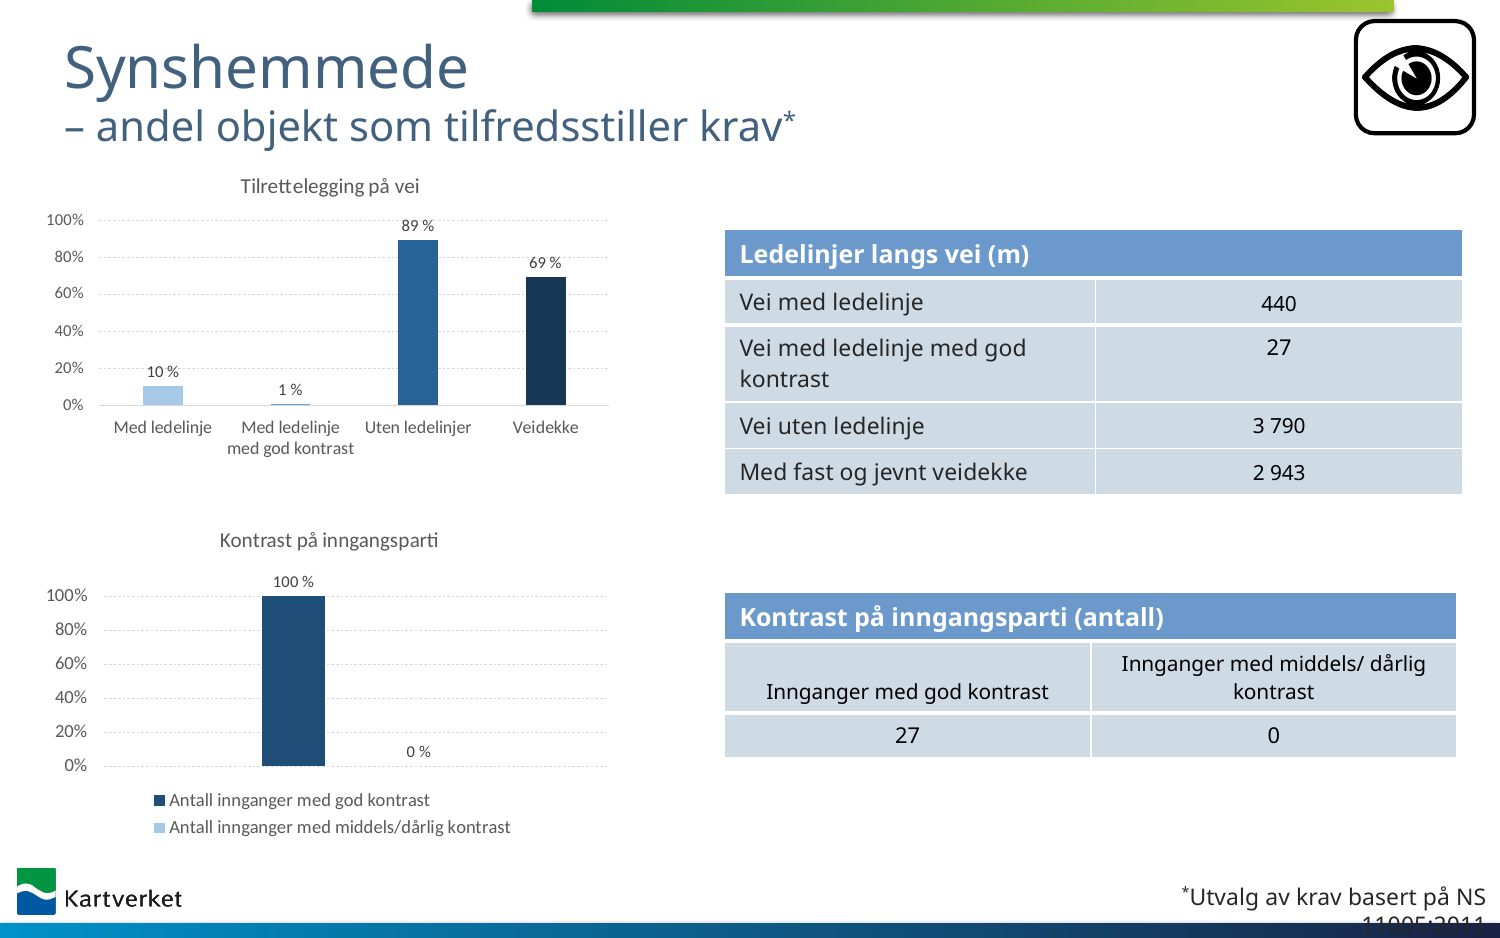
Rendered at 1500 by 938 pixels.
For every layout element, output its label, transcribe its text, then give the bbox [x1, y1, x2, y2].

table_cell Med fast og jevnt veidekke [725, 449, 1095, 494]
table_header Ledelinjer langs vei (m) [725, 230, 1462, 276]
table_header Kontrast på inngangsparti (antall) [725, 593, 1456, 639]
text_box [1355, 20, 1475, 134]
table_cell 27 [1096, 327, 1462, 401]
text_box Synshemmede – andel objekt som tilfredsstiller krav* [49, 24, 1431, 158]
table_cell 0 [1092, 715, 1456, 757]
table_cell Vei uten ledelinje [725, 403, 1095, 448]
table_cell 3 790 [1096, 403, 1462, 448]
table_cell 27 [725, 715, 1090, 757]
text_box *Utvalg av krav basert på NS 11005:2011 [1068, 873, 1500, 938]
picture [41, 166, 619, 492]
table_cell Innganger med god kontrast [725, 643, 1090, 711]
table_cell Innganger med middels/ dårlig kontrast [1092, 643, 1456, 711]
table_cell 2 943 [1096, 449, 1462, 494]
table_cell 440 [1096, 280, 1462, 323]
picture [41, 520, 618, 846]
table_cell Vei med ledelinje med god kontrast [725, 327, 1095, 401]
table_cell Vei med ledelinje [725, 280, 1095, 323]
